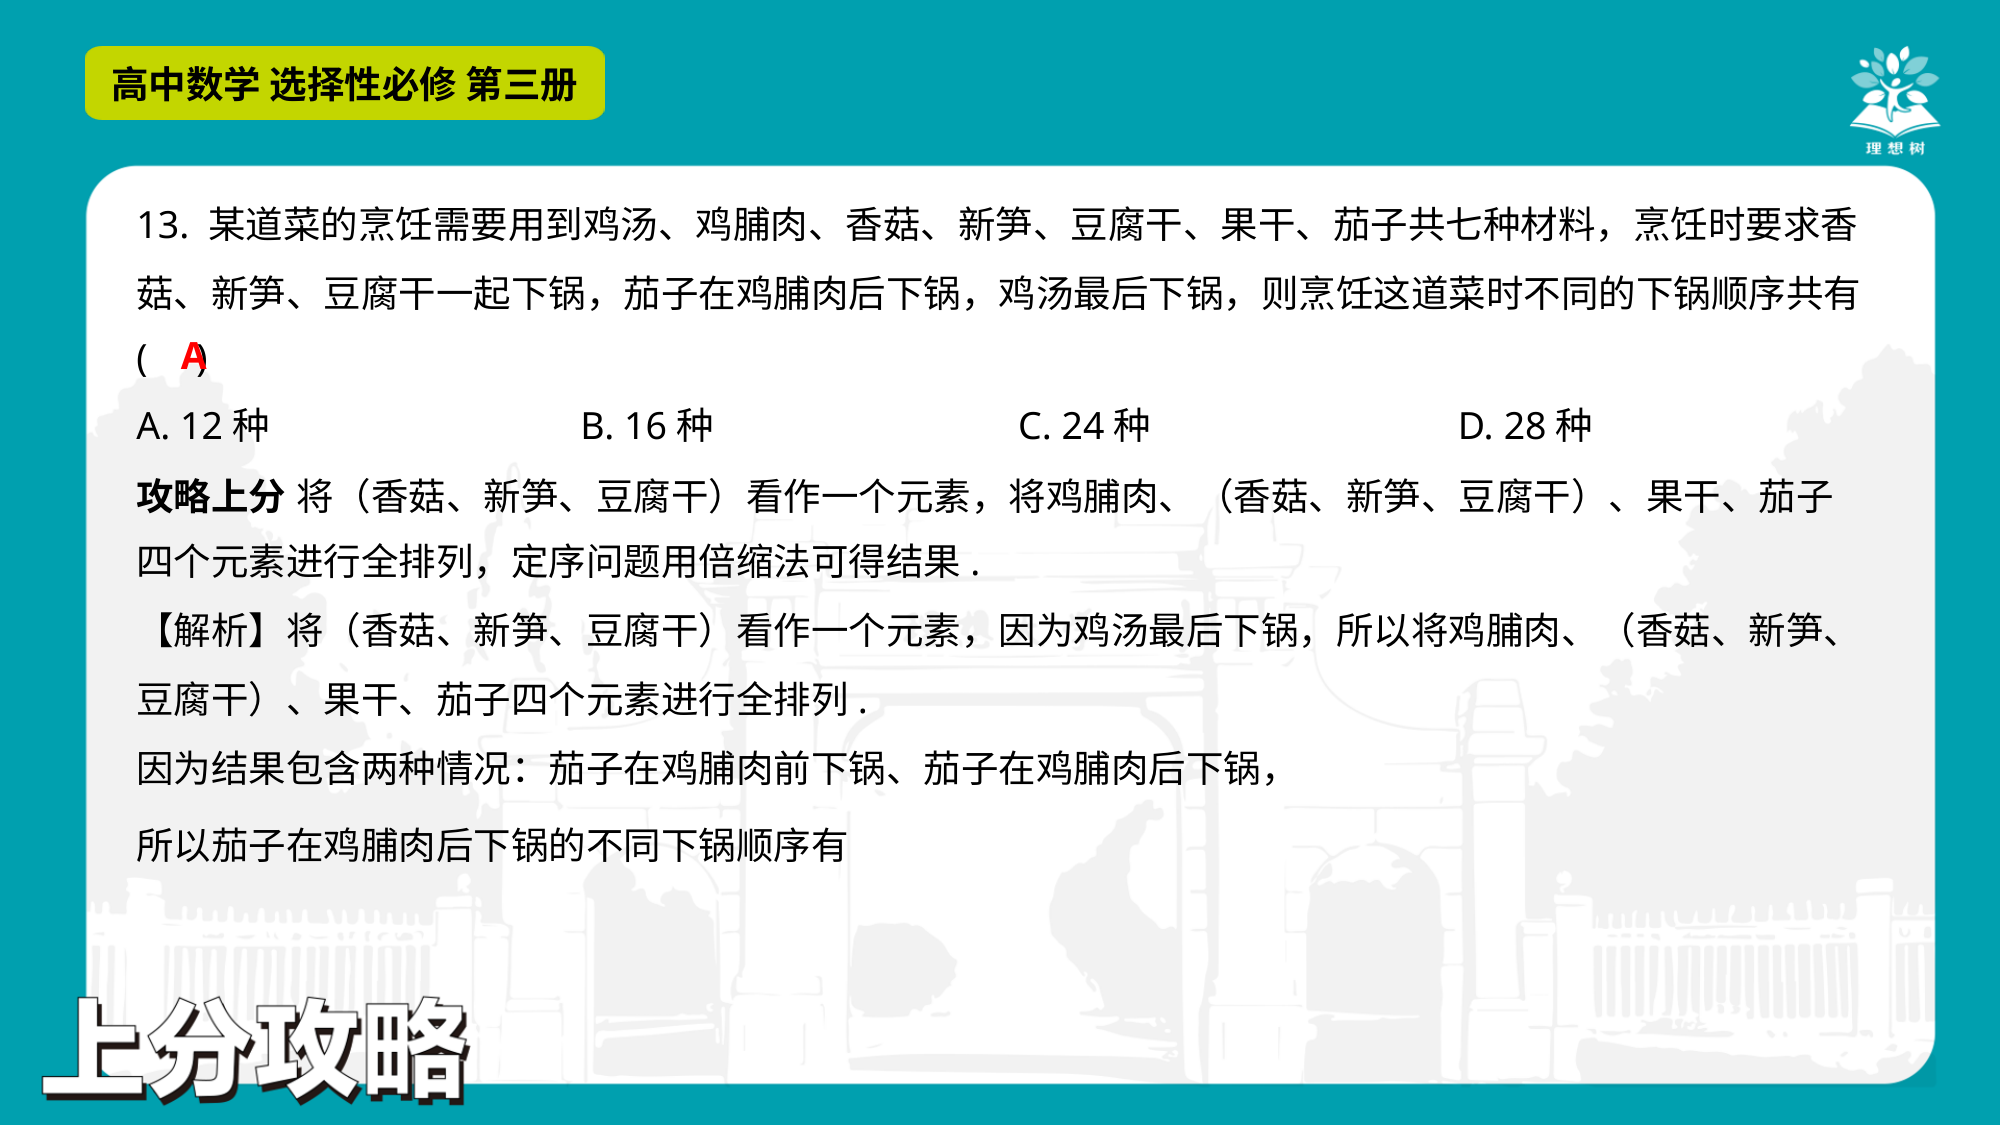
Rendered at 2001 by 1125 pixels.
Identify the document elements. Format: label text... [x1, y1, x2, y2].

picture [0, 0, 2000, 1125]
text_box 13. 某道菜的烹饪需要用到鸡汤、鸡脯肉、香菇、新笋、豆腐干、果干、茄子共七种材料，烹饪时要求香 菇、新笋、豆腐干一起下锅，茄子在鸡脯肉后下锅，鸡汤最后下锅，则烹饪这道菜时不同的下锅顺序共有 ( ) [136, 177, 1865, 373]
text_box 攻略上分 将（香菇、新笋、豆腐干）看作一个元素，将鸡脯肉、（香菇、新笋、豆腐干）、果干、茄子 四个元素进行全排列，定序问题用倍缩法可得结果. [136, 449, 1865, 576]
text_box A [166, 312, 221, 371]
text_box A. 12种 B. 16种 C. 24种 D. 28种 [136, 380, 1865, 440]
